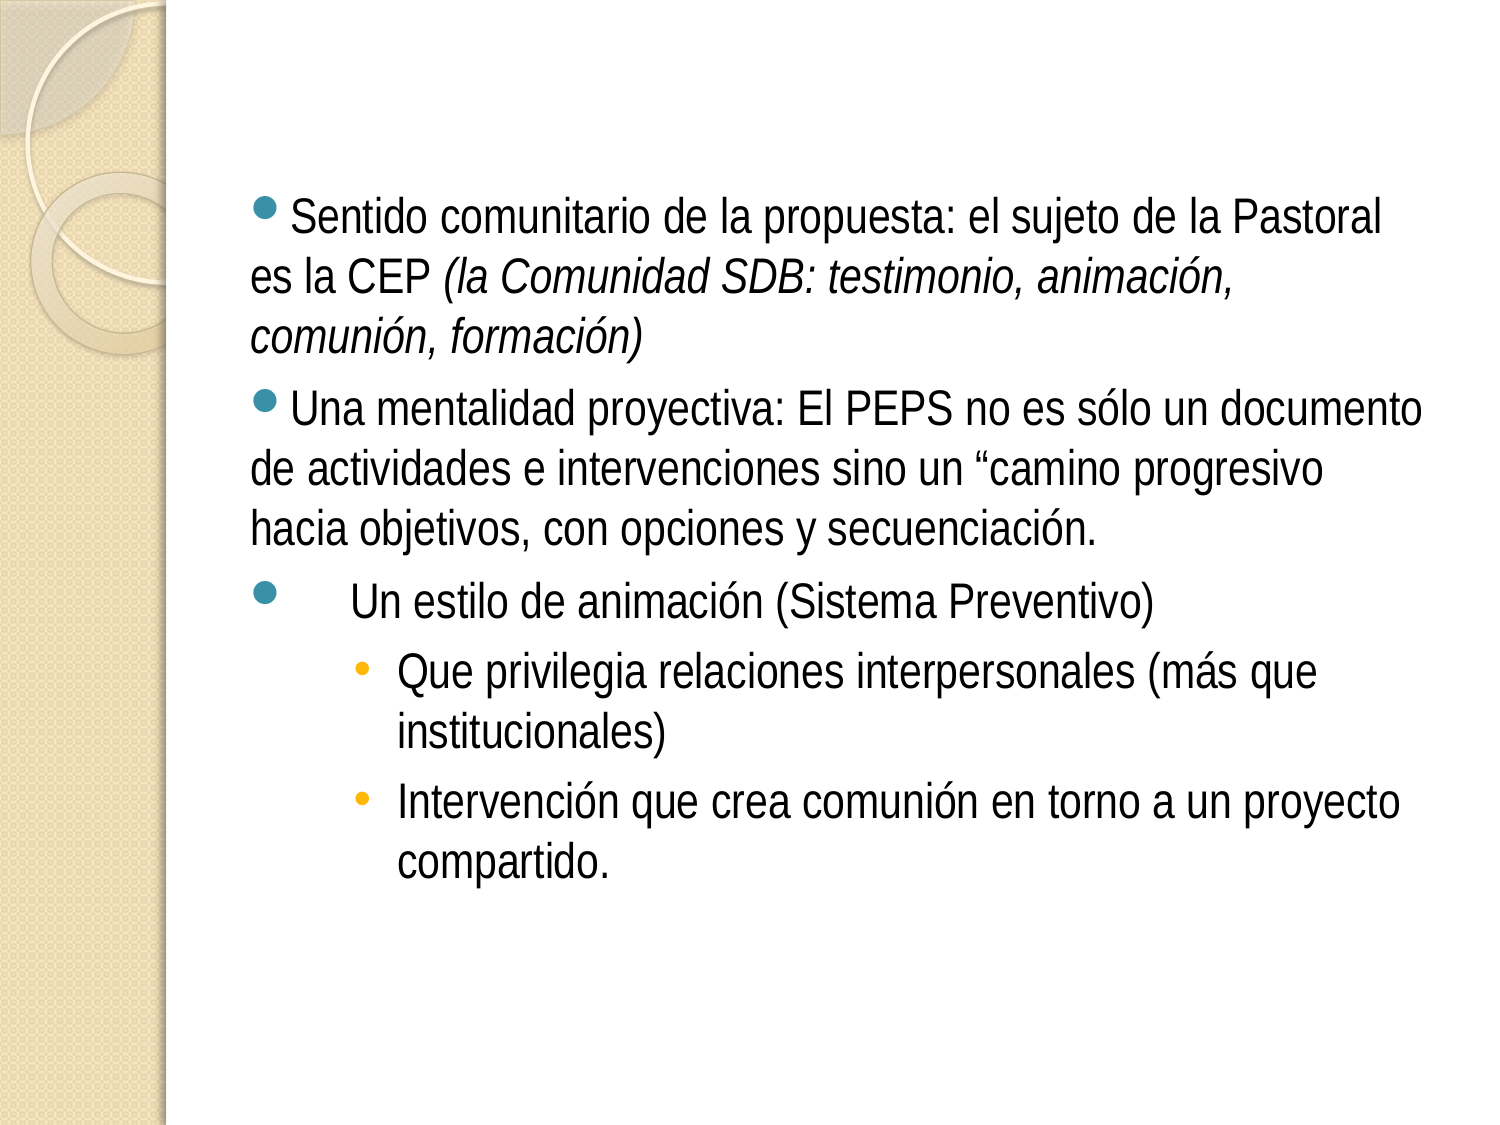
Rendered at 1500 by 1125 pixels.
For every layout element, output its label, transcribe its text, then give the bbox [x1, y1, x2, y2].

list Sentido comunitario de la propuesta: el sujeto de la Pastoral es la CEP (la Comunidad SDB: testimonio, animación, comunión, formación) Una mentalidad proyectiva: El PEPS no es sólo un documento de actividades e intervenciones sino un “camino progresivo hacia objetivos, con opciones y secuenciación. Un estilo de animación (Sistema Preventivo) Que privilegia relaciones interpersonales (más que institucionales) Intervención que crea comunión en torno a un proyecto compartido. [235, 175, 1442, 911]
